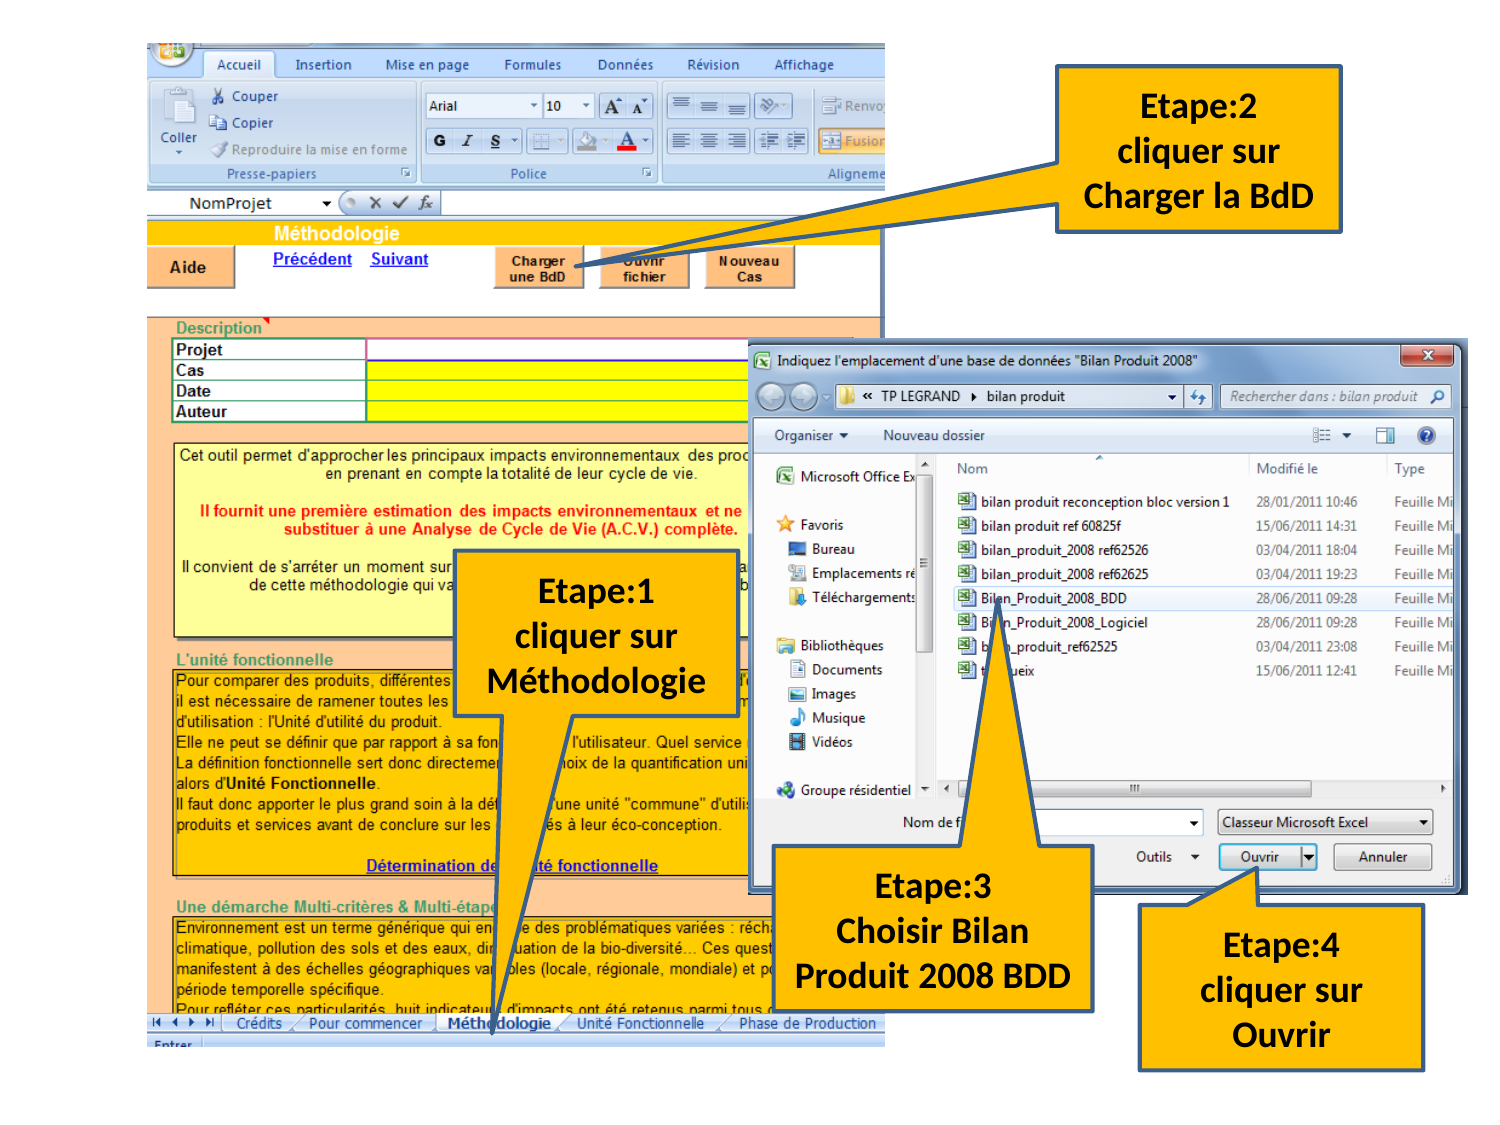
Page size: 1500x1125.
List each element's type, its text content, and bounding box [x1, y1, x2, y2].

text_box Etape:4 cliquer sur Ouvrir [1137, 903, 1426, 1073]
picture [147, 42, 1468, 1047]
text_box Etape:2 cliquer sur Charger la BdD [890, 64, 1343, 234]
text_box Etape:3 Choisir Bilan Produit 2008 BDD [890, 903, 1095, 1014]
